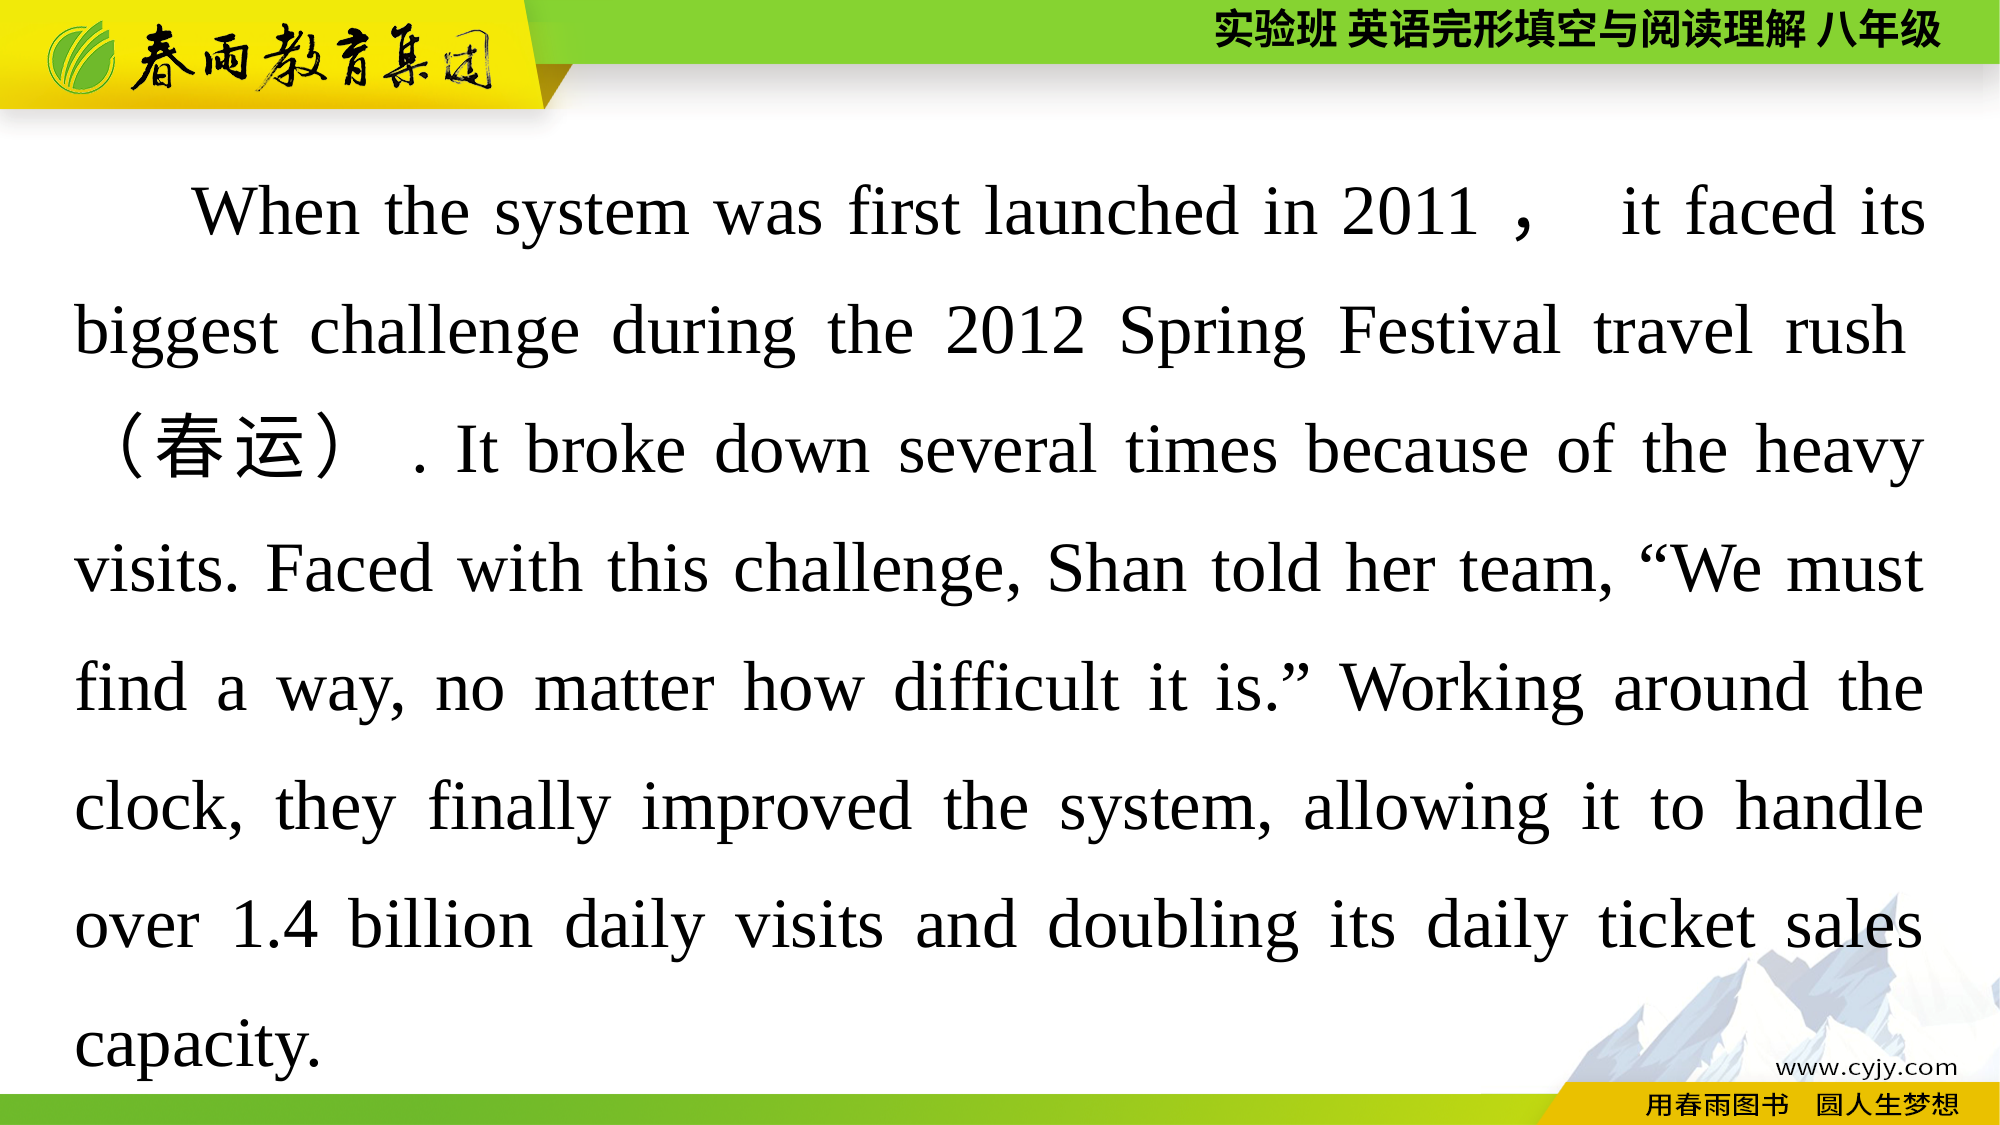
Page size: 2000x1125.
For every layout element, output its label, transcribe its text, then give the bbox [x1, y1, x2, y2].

list When the system was first launched in 2011， it faced its biggest challenge during the 2012 Spring Festival travel rush（春运）. It broke down several times because of the heavy visits. Faced with this challenge, Shan told her team, “We must find a way, no matter how difficult it is.” Working around the clock, they finally improved the system, allowing it to handle over 1.4 billion daily visits and doubling its daily ticket sales capacity. [59, 122, 1944, 1086]
picture [0, 0, 2000, 1125]
